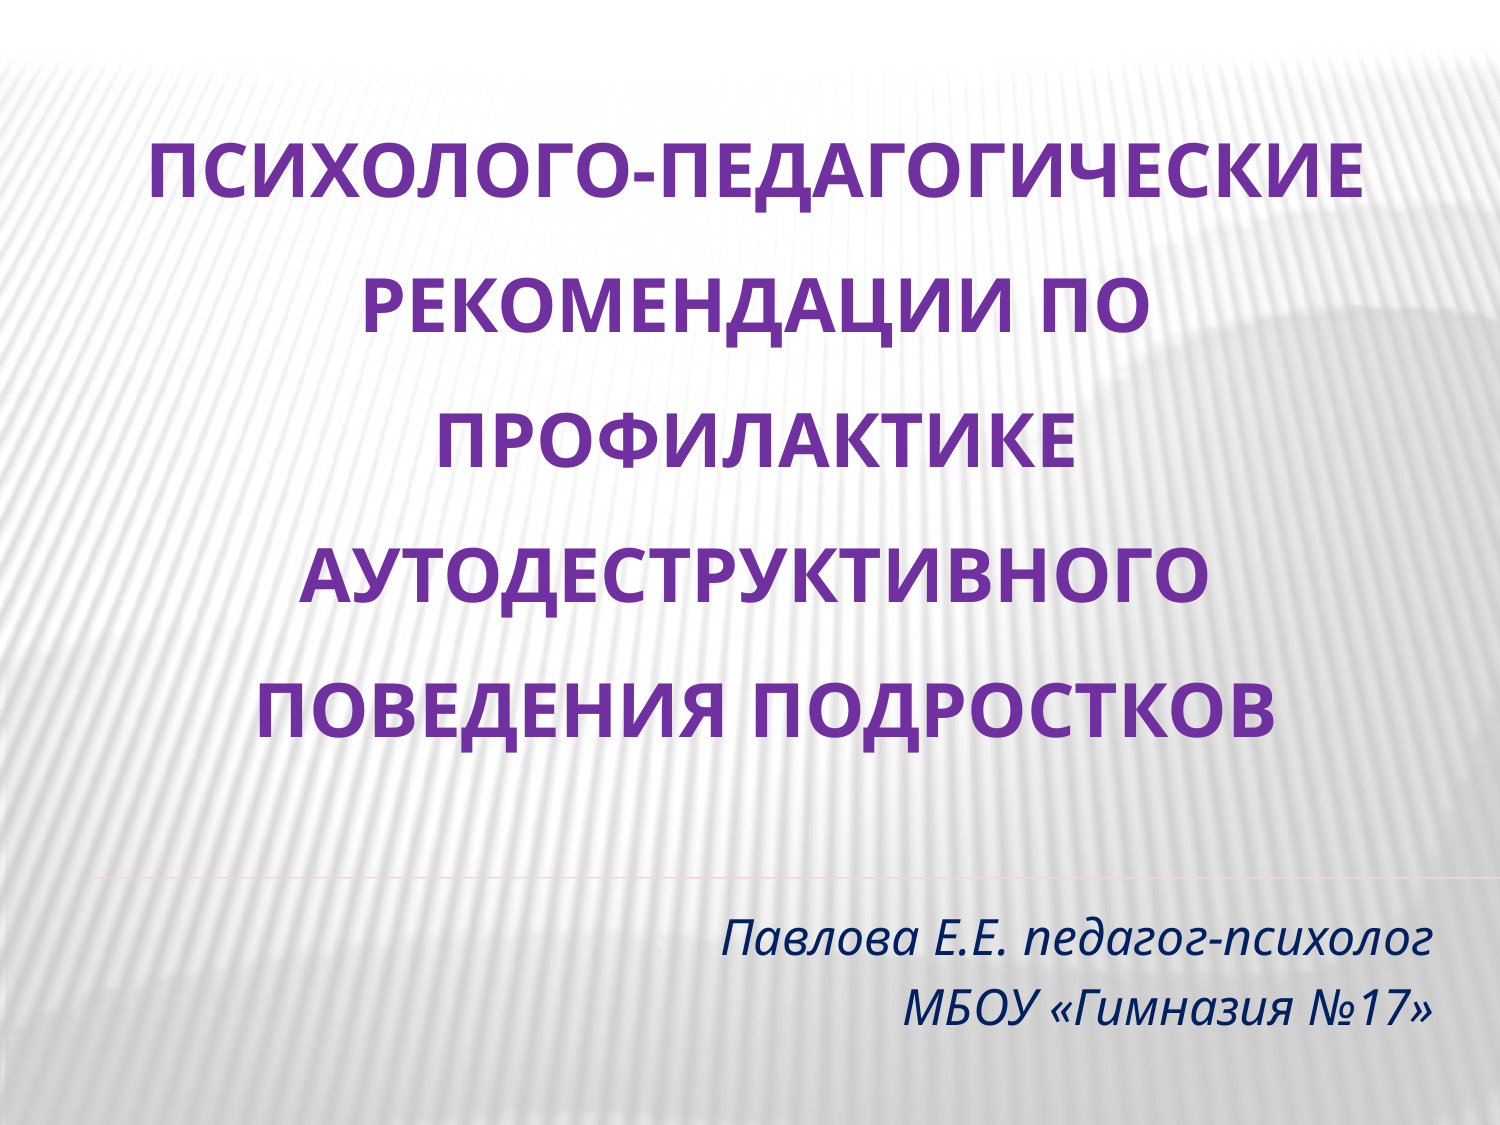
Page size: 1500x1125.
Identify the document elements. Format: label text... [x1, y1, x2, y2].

subtitle Павлова Е.Е. педагог-психолог МБОУ «Гимназия №17» [62, 843, 1451, 1044]
title Психолого-педагогические рекомендации по профилактике аутодеструктивного поведения подростков [62, 70, 1450, 843]
